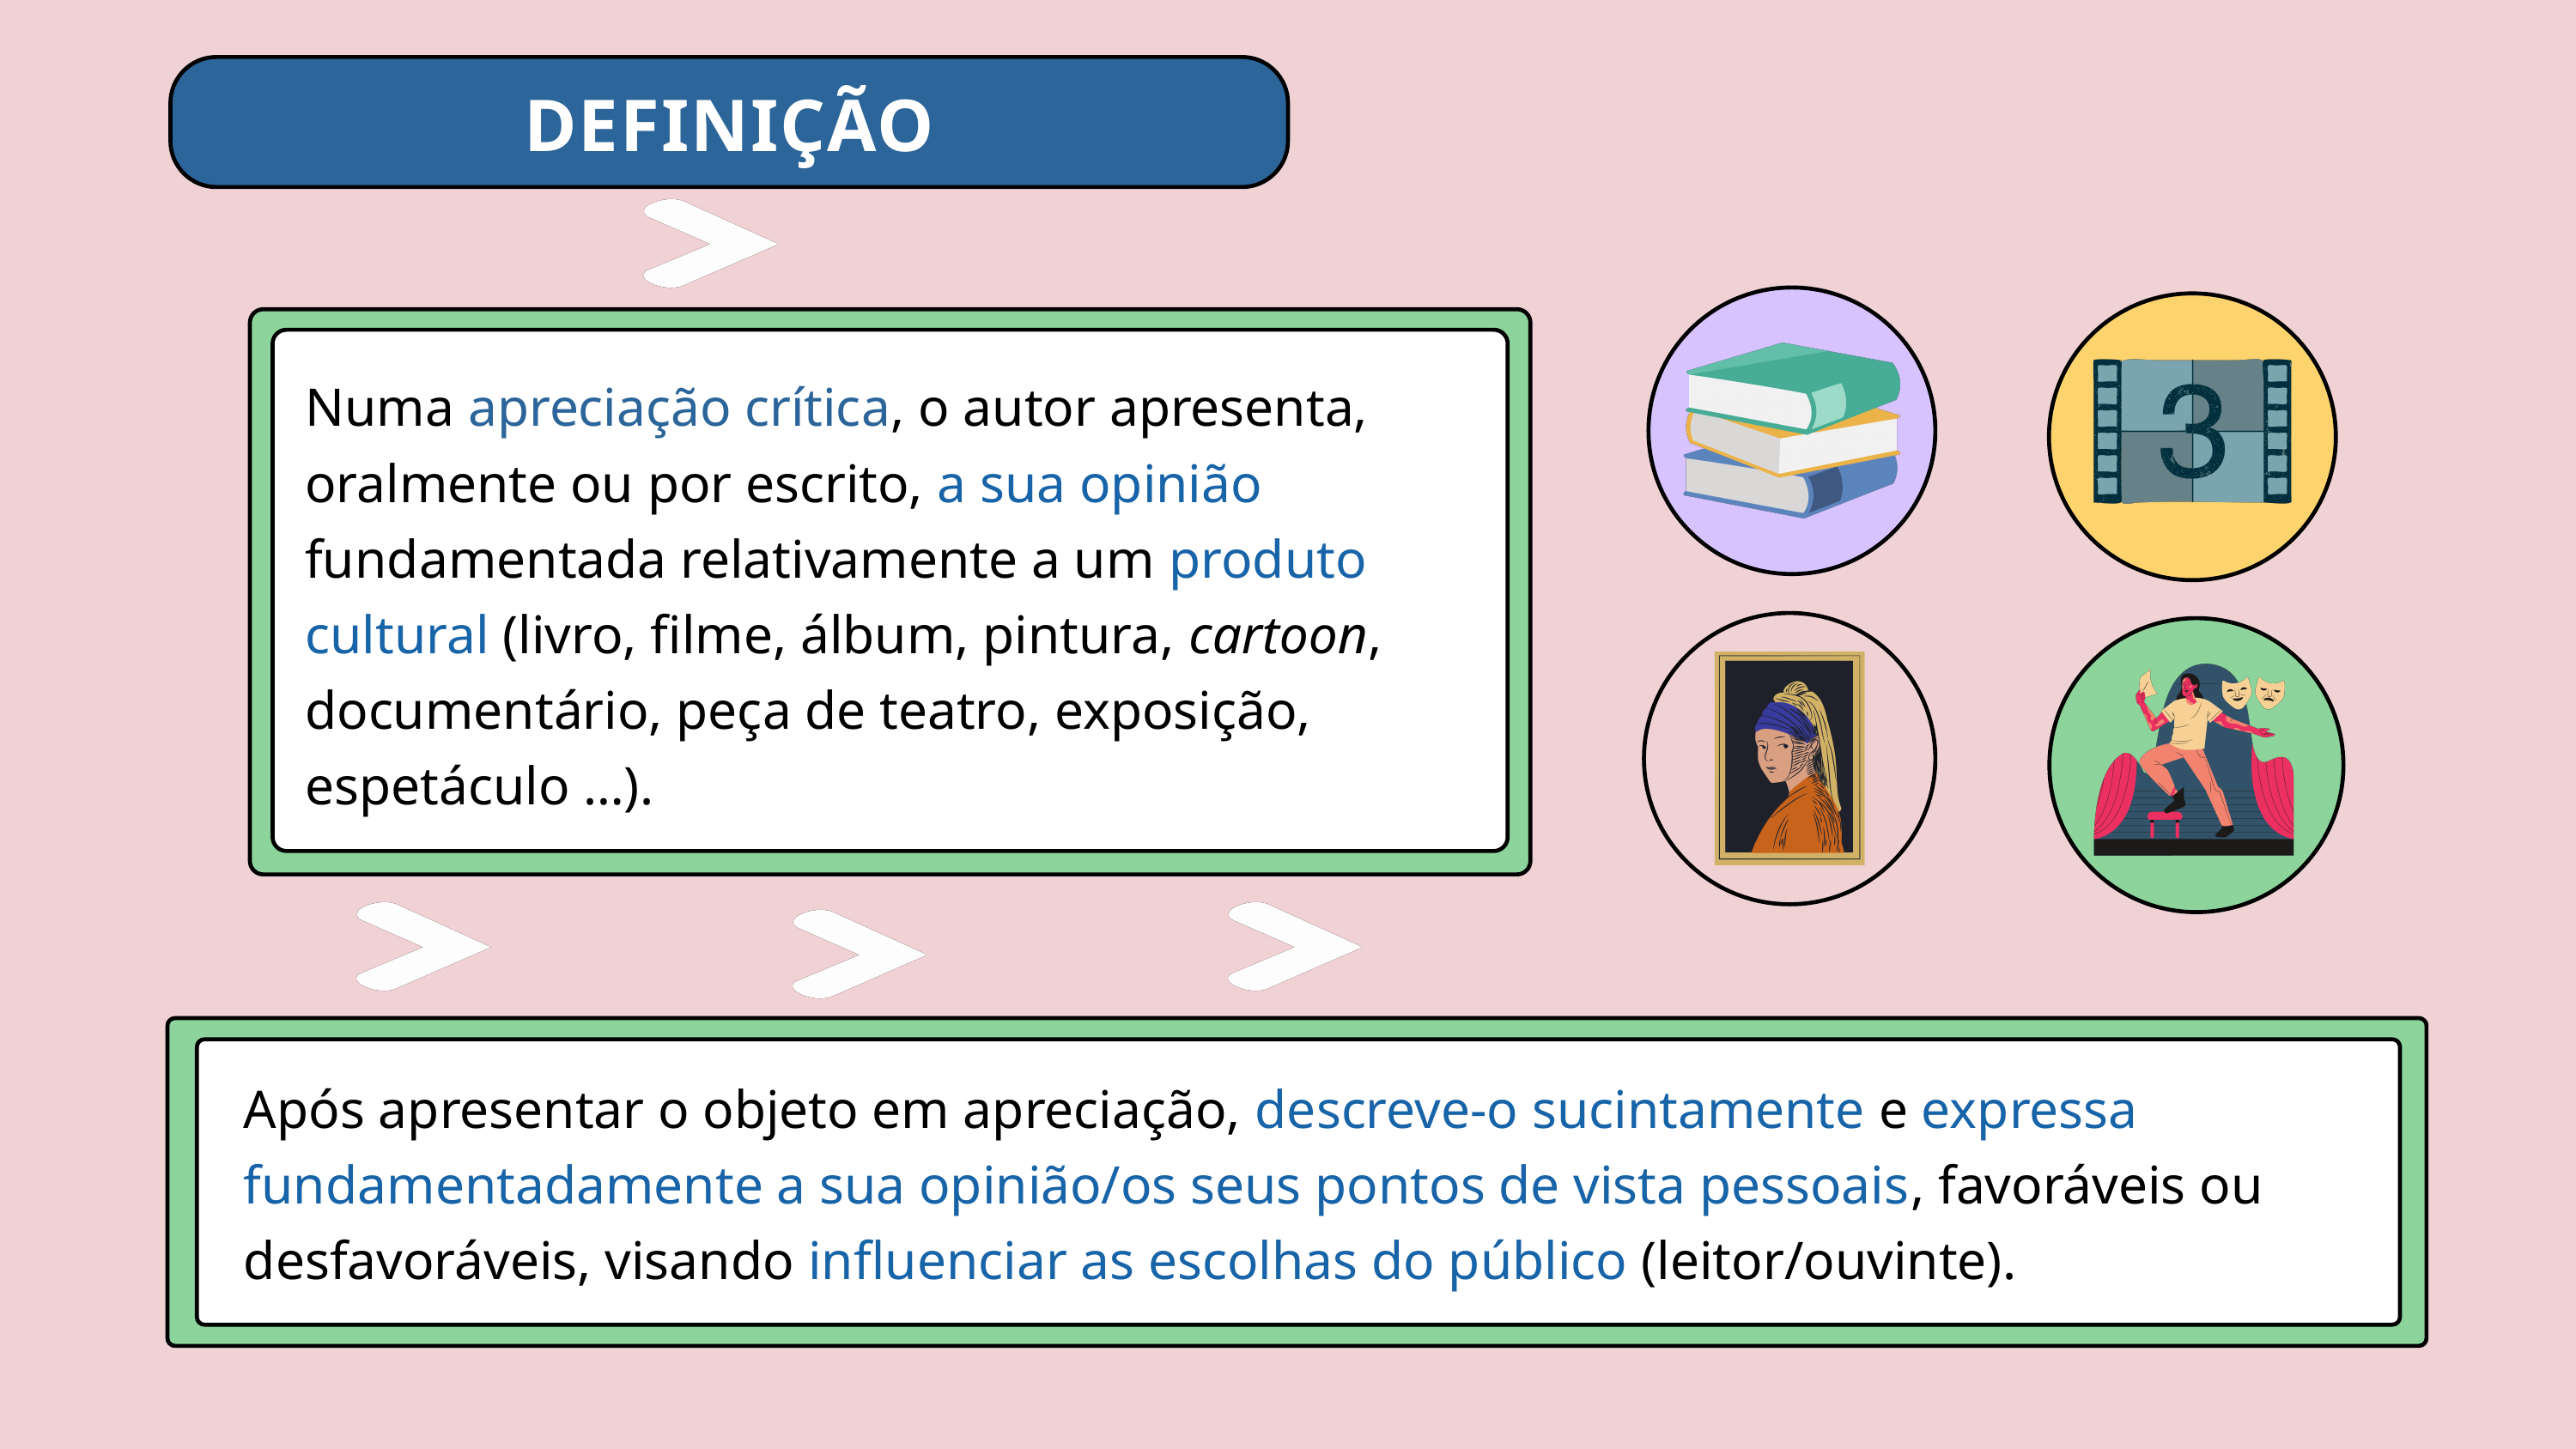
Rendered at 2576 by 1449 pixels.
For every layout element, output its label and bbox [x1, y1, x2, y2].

text_box [1648, 287, 1936, 574]
text_box [167, 1017, 191, 1347]
text_box [1213, 896, 1363, 997]
text_box [272, 329, 1509, 852]
text_box [1643, 612, 1936, 905]
text_box [170, 57, 1289, 188]
text_box [197, 1003, 2440, 1349]
text_box [249, 308, 1531, 875]
text_box [2049, 617, 2344, 912]
text_box [629, 193, 779, 294]
text_box [2048, 293, 2336, 581]
text_box [342, 896, 491, 997]
text_box [778, 904, 927, 1001]
